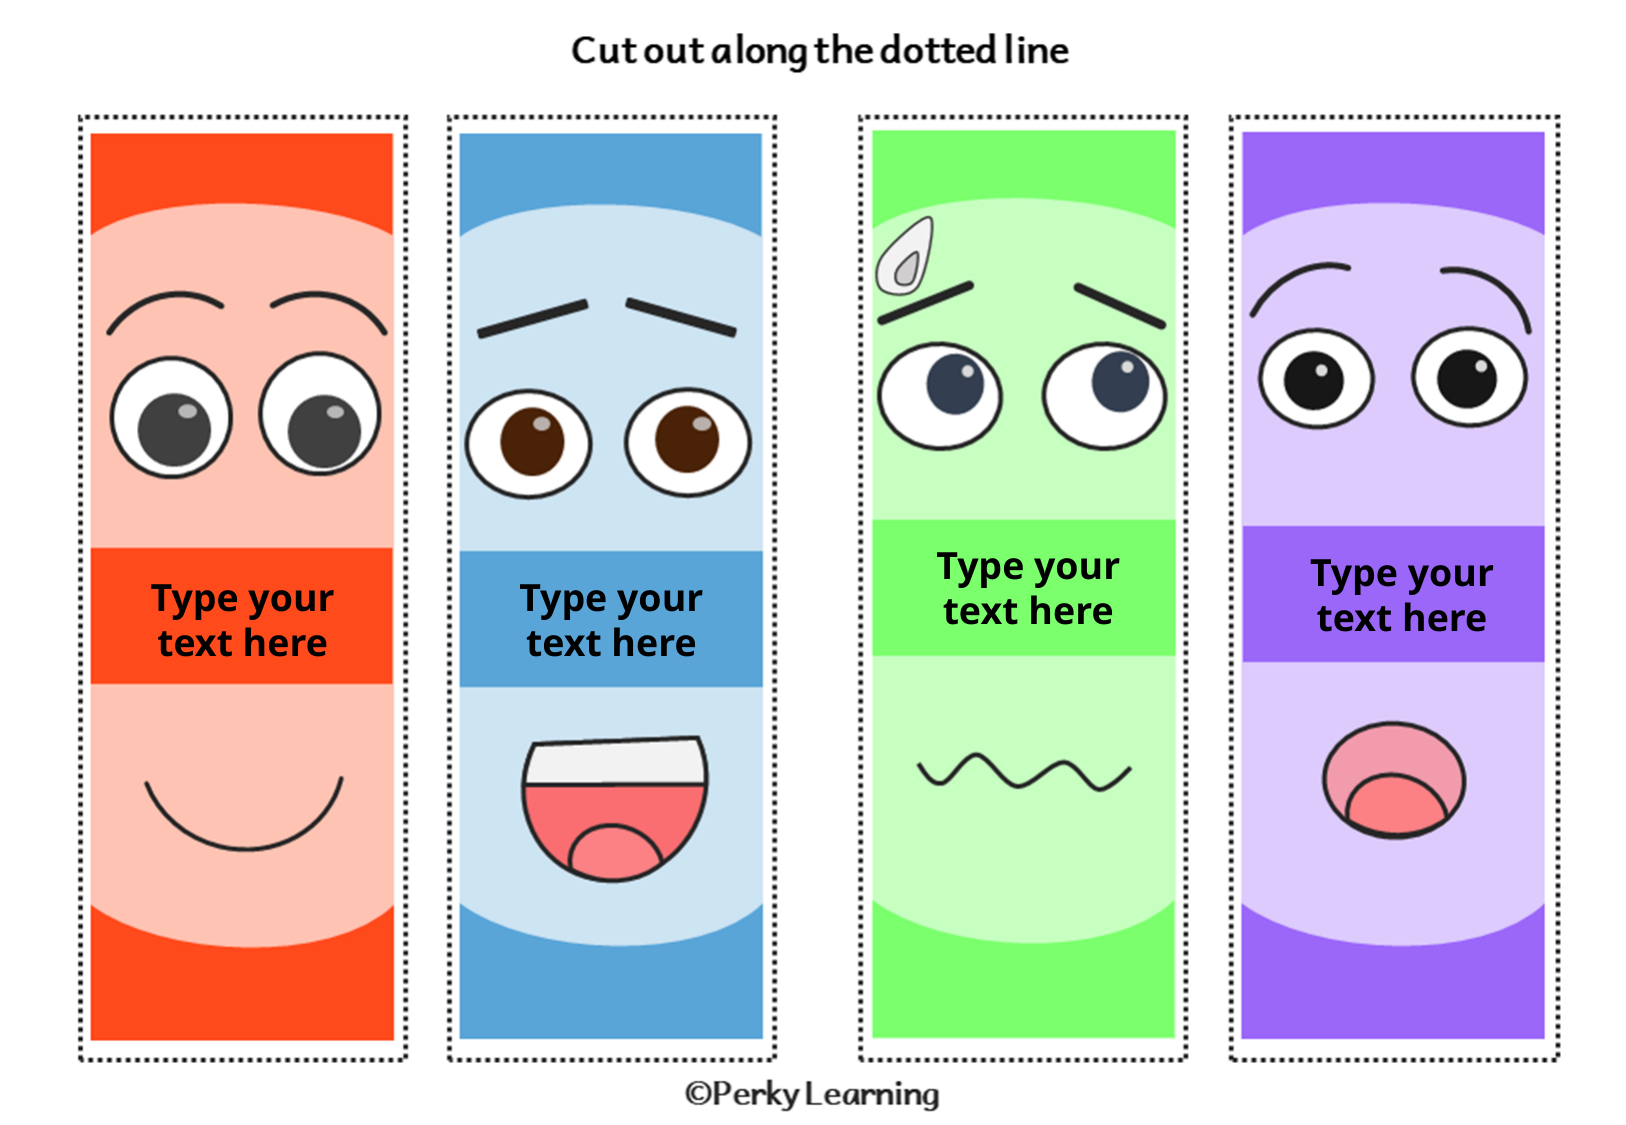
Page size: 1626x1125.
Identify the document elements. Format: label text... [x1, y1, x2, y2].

picture [0, 0, 1626, 1125]
text_box Type your text here [472, 566, 751, 672]
text_box Type your text here [1263, 541, 1542, 647]
text_box Type your text here [889, 534, 1168, 639]
text_box Type your text here [103, 566, 382, 672]
